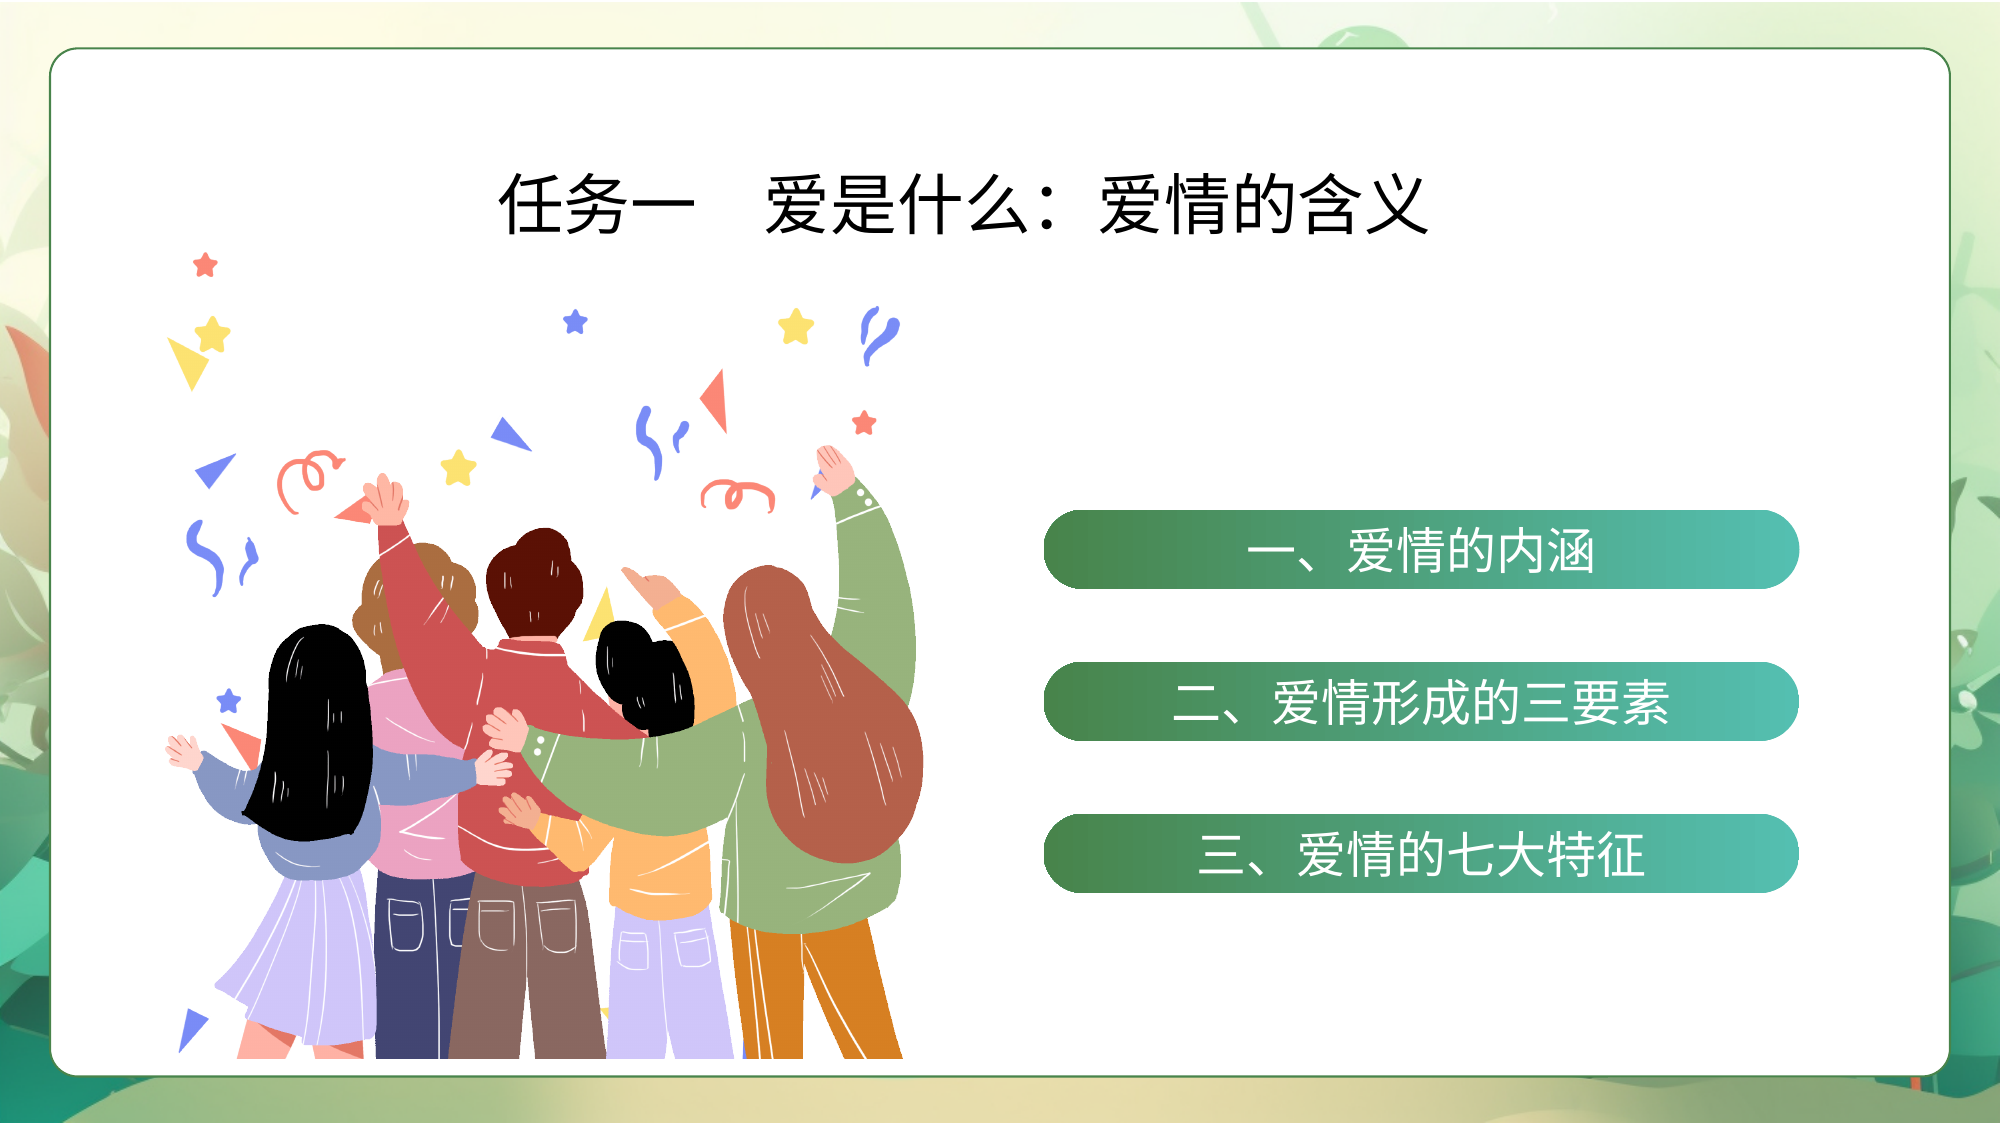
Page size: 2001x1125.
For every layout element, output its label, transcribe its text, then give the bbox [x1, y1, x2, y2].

text_box 任务一 爱是什么：爱情的含义 [169, 155, 1759, 251]
picture [0, 2, 2000, 1123]
text_box 二、爱情形成的三要素 [1042, 660, 1801, 742]
text_box 三、爱情的七大特征 [1042, 812, 1801, 895]
text_box 一、爱情的内涵 [1042, 508, 1801, 590]
